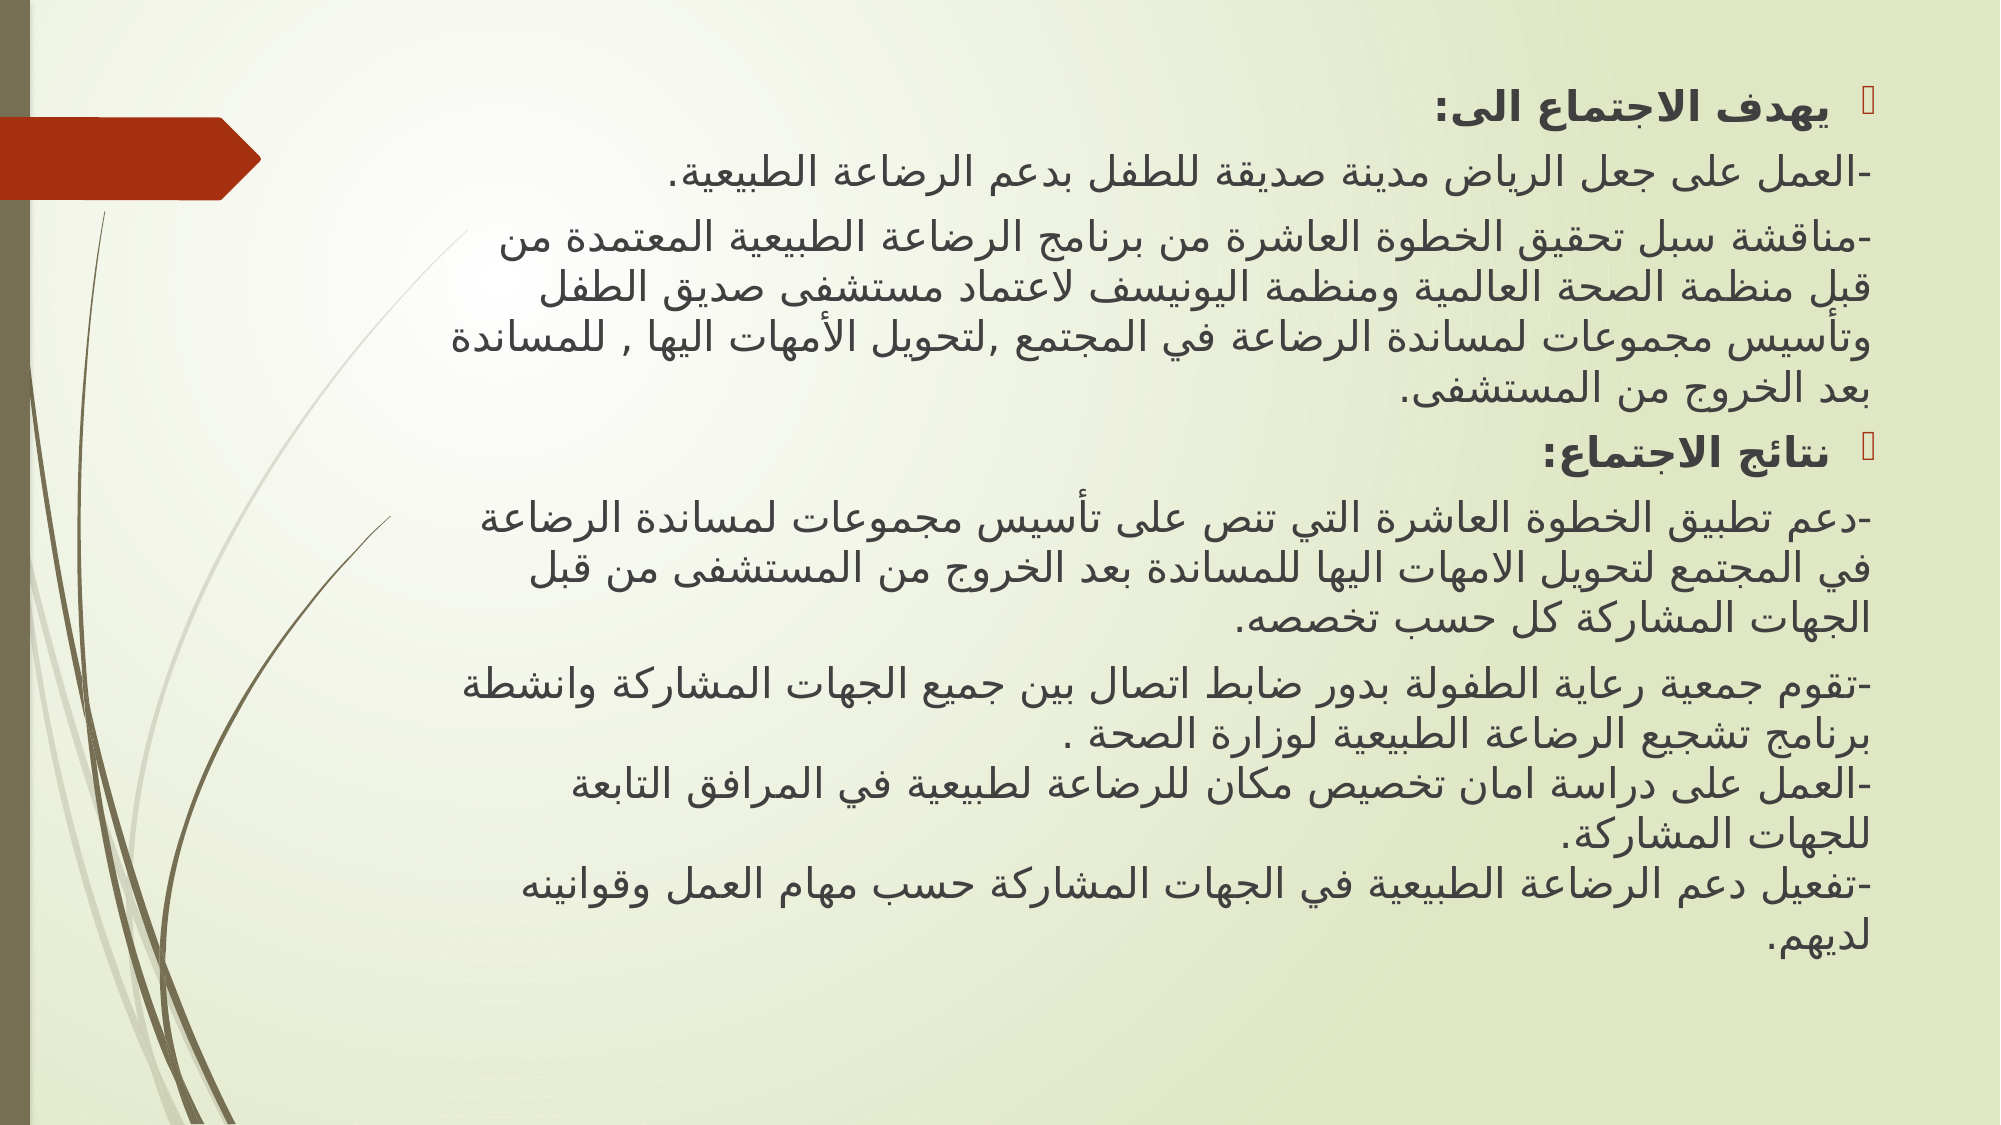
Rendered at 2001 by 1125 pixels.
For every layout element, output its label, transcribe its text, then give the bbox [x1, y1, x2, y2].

list يهدف الاجتماع الى: -العمل على جعل الرياض مدينة صديقة للطفل بدعم الرضاعة الطبيعية. -مناقشة سبل تحقيق الخطوة العاشرة من برنامج الرضاعة الطبيعية المعتمدة من قبل منظمة الصحة العالمية ومنظمة اليونيسف لاعتماد مستشفى صديق الطفل وتأسيس مجموعات لمساندة الرضاعة في المجتمع ,لتحويل الأمهات اليها , للمساندة بعد الخروج من المستشفى. نتائج الاجتماع: -دعم تطبيق الخطوة العاشرة التي تنص على تأسيس مجموعات لمساندة الرضاعة في المجتمع لتحويل الامهات اليها للمساندة بعد الخروج من المستشفى من قبل الجهات المشاركة كل حسب تخصصه. -تقوم جمعية رعاية الطفولة بدور ضابط اتصال بين جميع الجهات المشاركة وانشطة برنامج تشجيع الرضاعة الطبيعية لوزارة الصحة . -العمل على دراسة امان تخصيص مكان للرضاعة لطبيعية في المرافق التابعة للجهات المشاركة. -تفعيل دعم الرضاعة الطبيعية في الجهات المشاركة حسب مهام العمل وقوانينه لديهم. [424, 71, 1888, 970]
